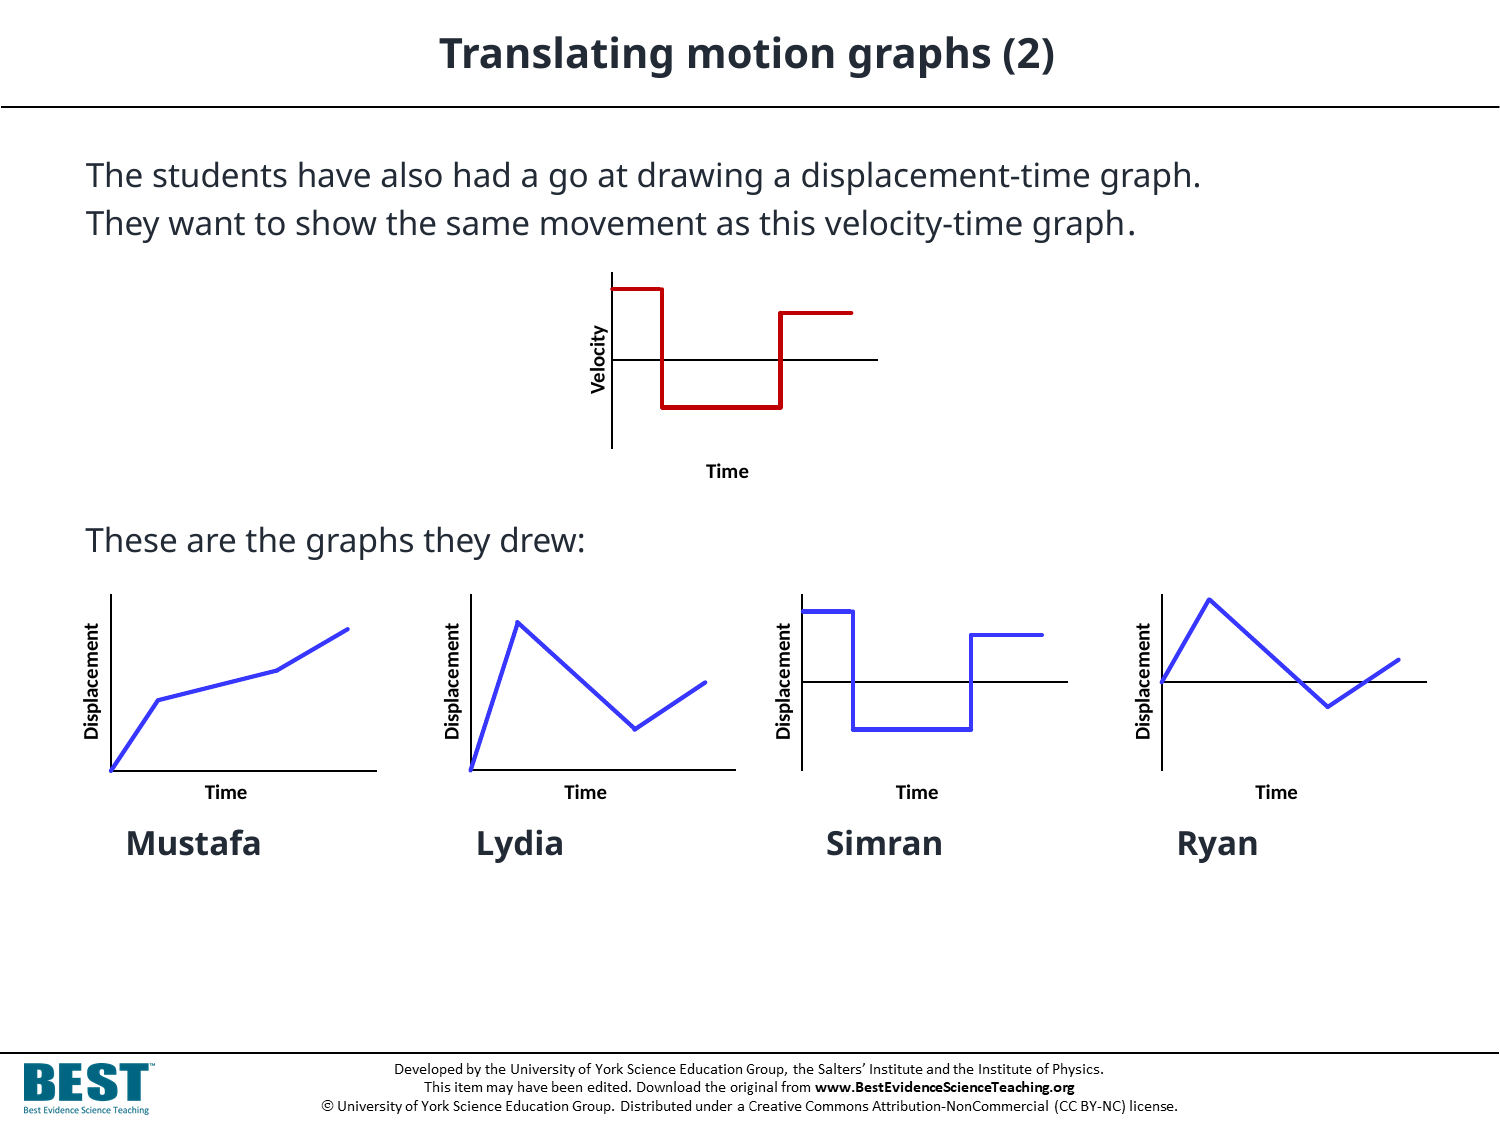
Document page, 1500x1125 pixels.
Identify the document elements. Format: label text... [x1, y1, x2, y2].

picture [0, 106, 1500, 1125]
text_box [576, 271, 879, 491]
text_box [69, 593, 1428, 871]
text_box Translating motion graphs (2) [23, 4, 1471, 99]
